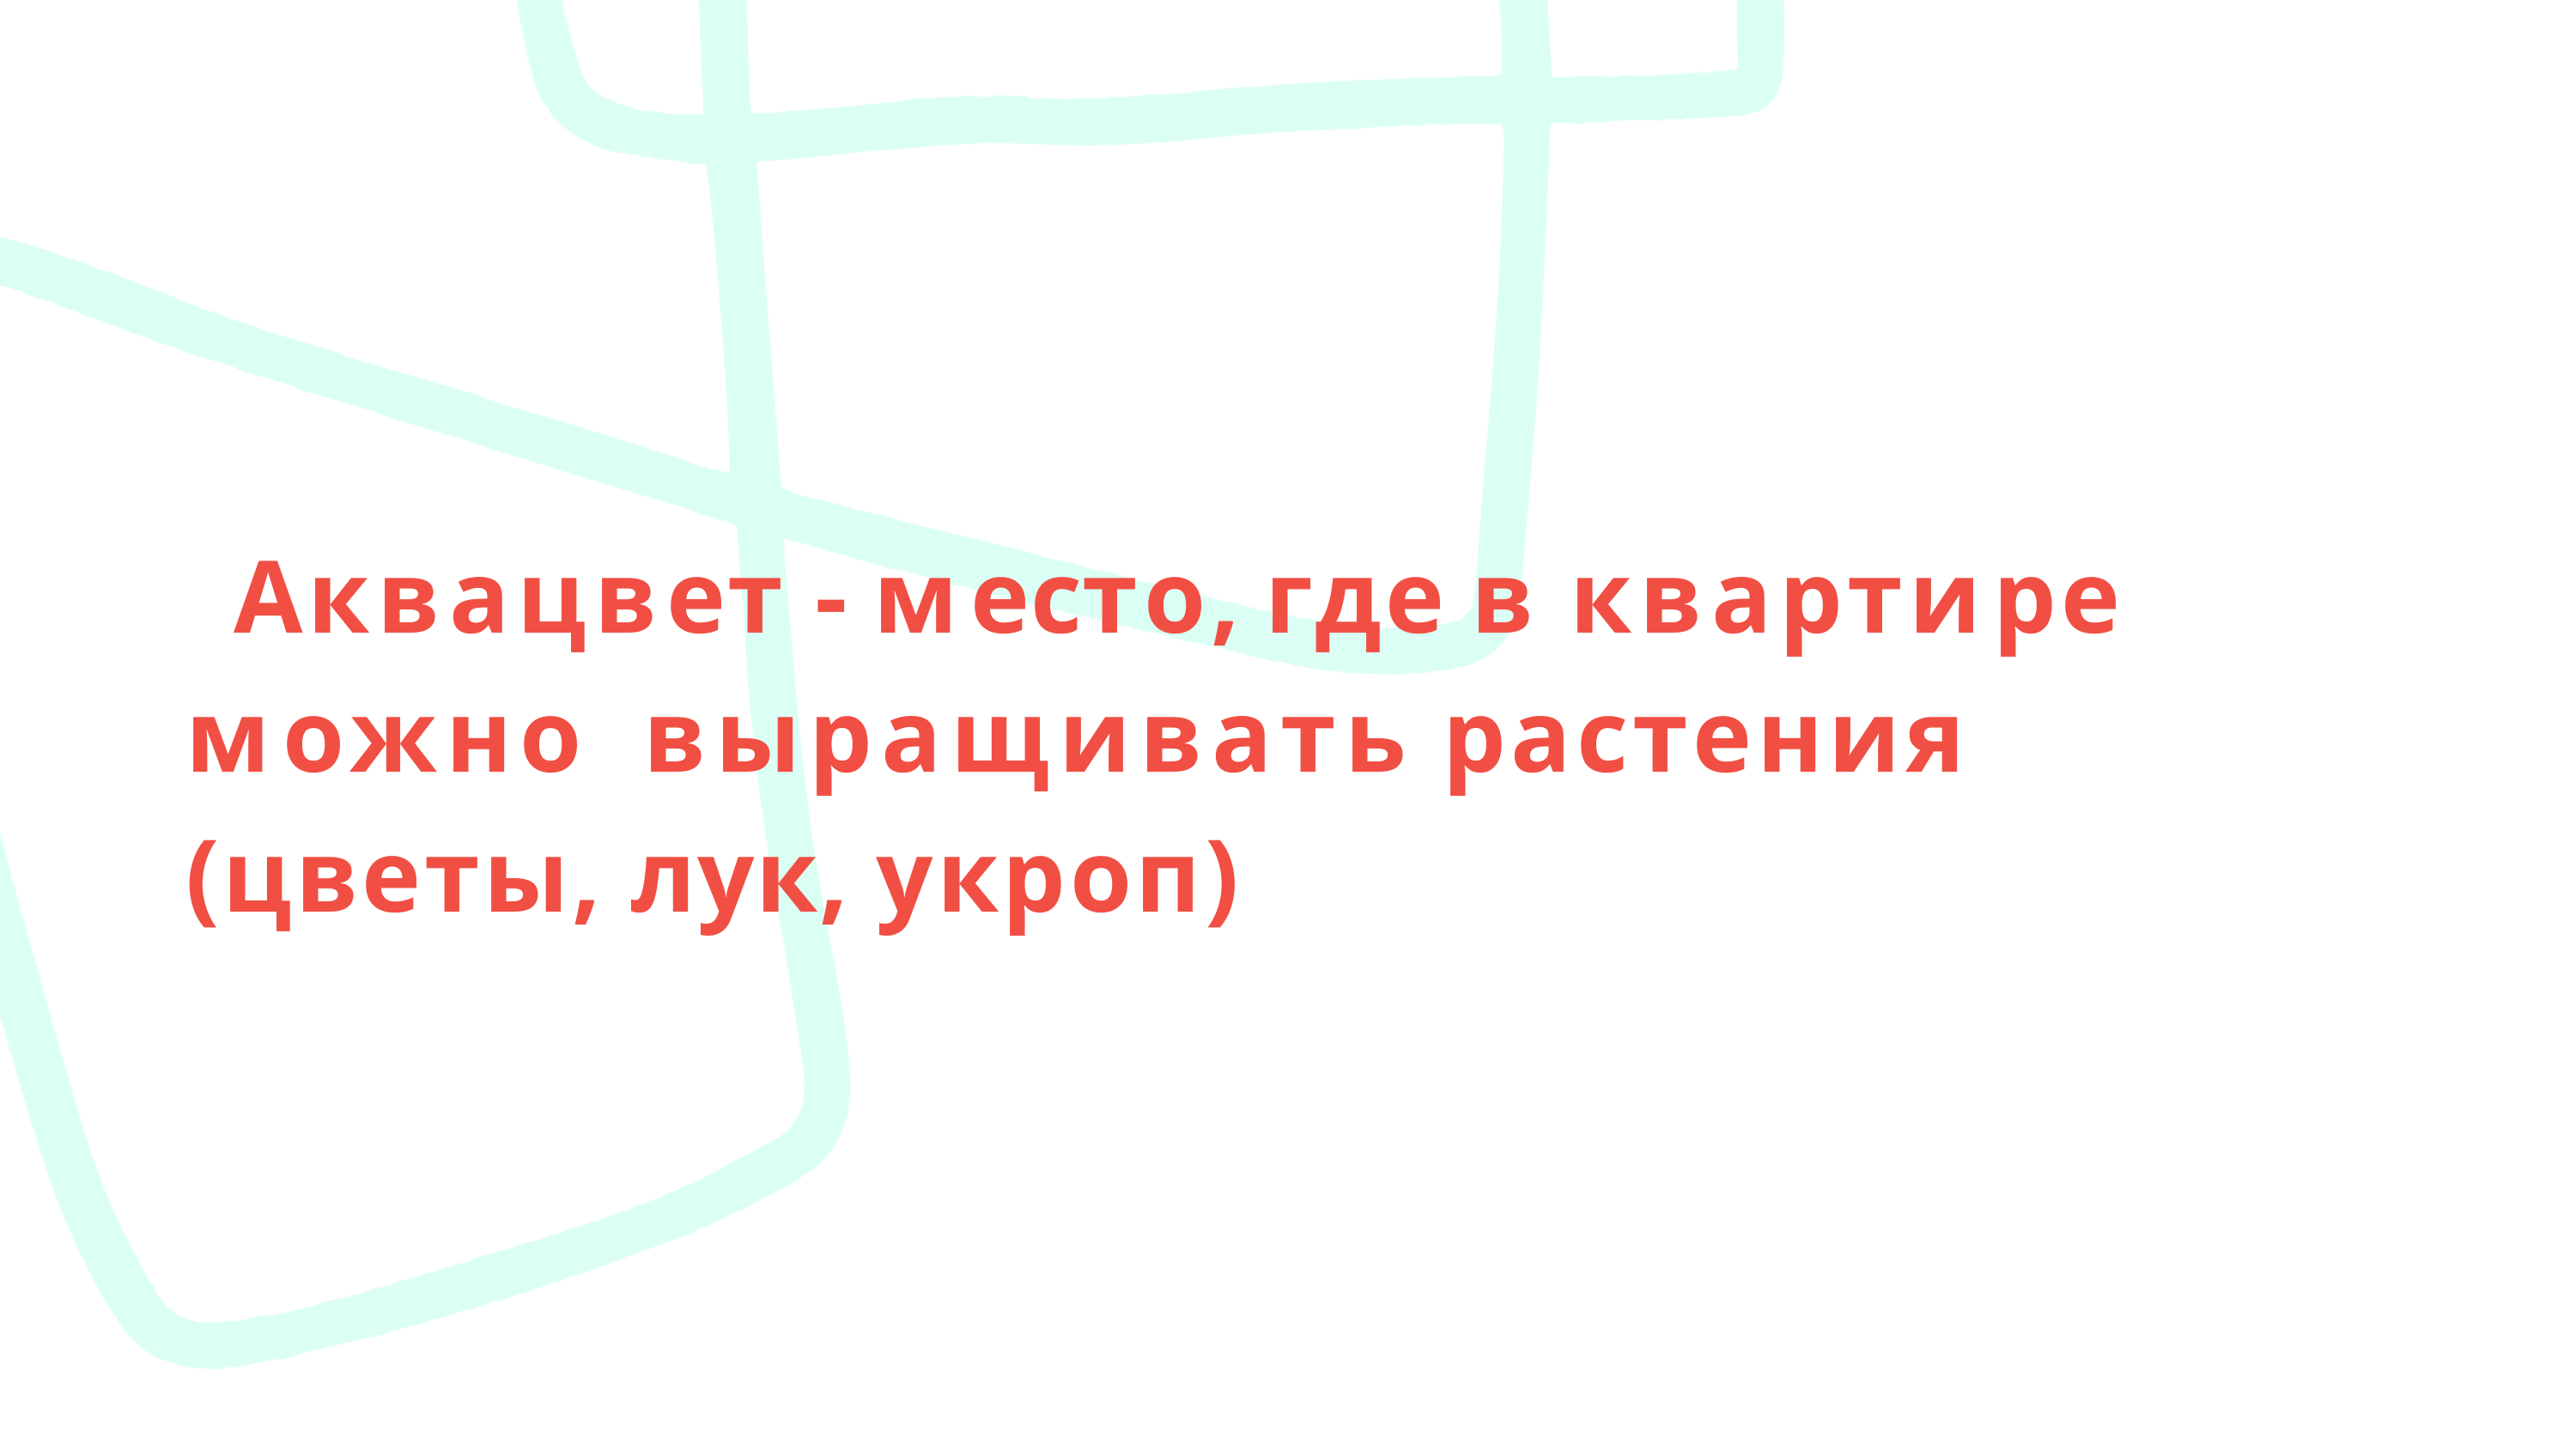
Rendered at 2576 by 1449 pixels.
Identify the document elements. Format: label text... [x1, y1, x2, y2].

title Аквацвет - место, где в квартире можно выращивать растения (цветы, лук, укроп) [1788, 512, 2417, 932]
picture [0, 0, 1784, 1369]
